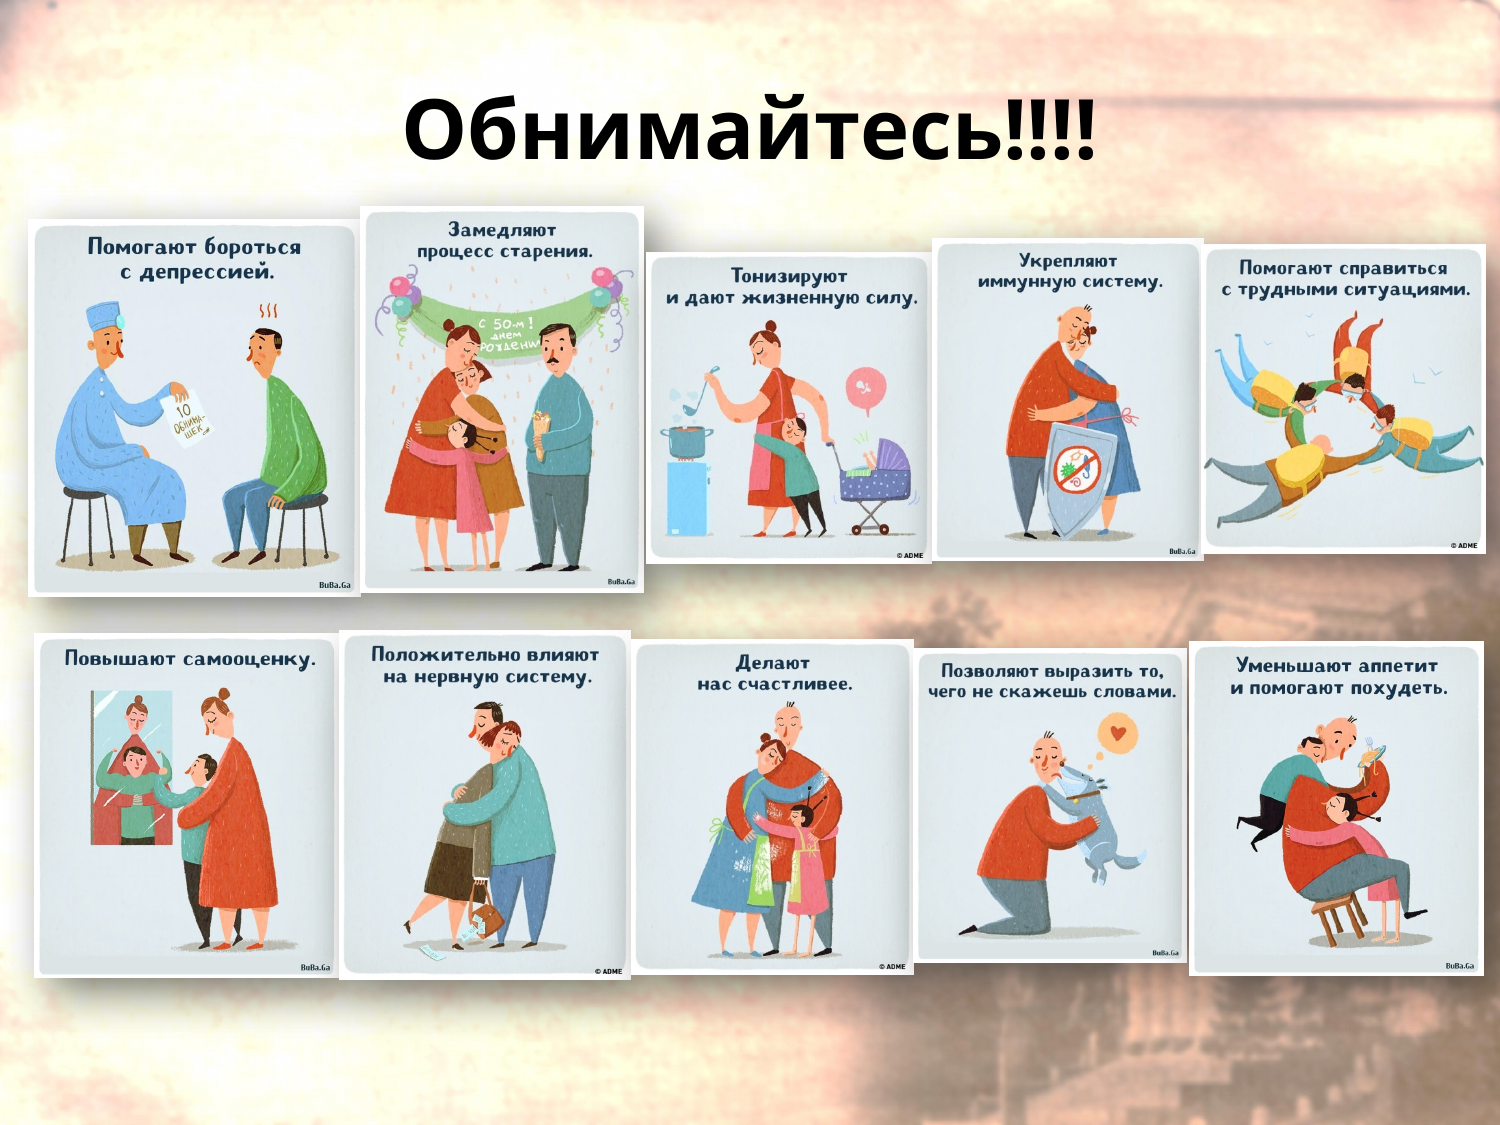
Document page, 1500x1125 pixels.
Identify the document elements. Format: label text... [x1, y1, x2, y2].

title Обнимайтесь!!!! [75, 45, 1425, 207]
picture [0, 0, 1500, 1125]
